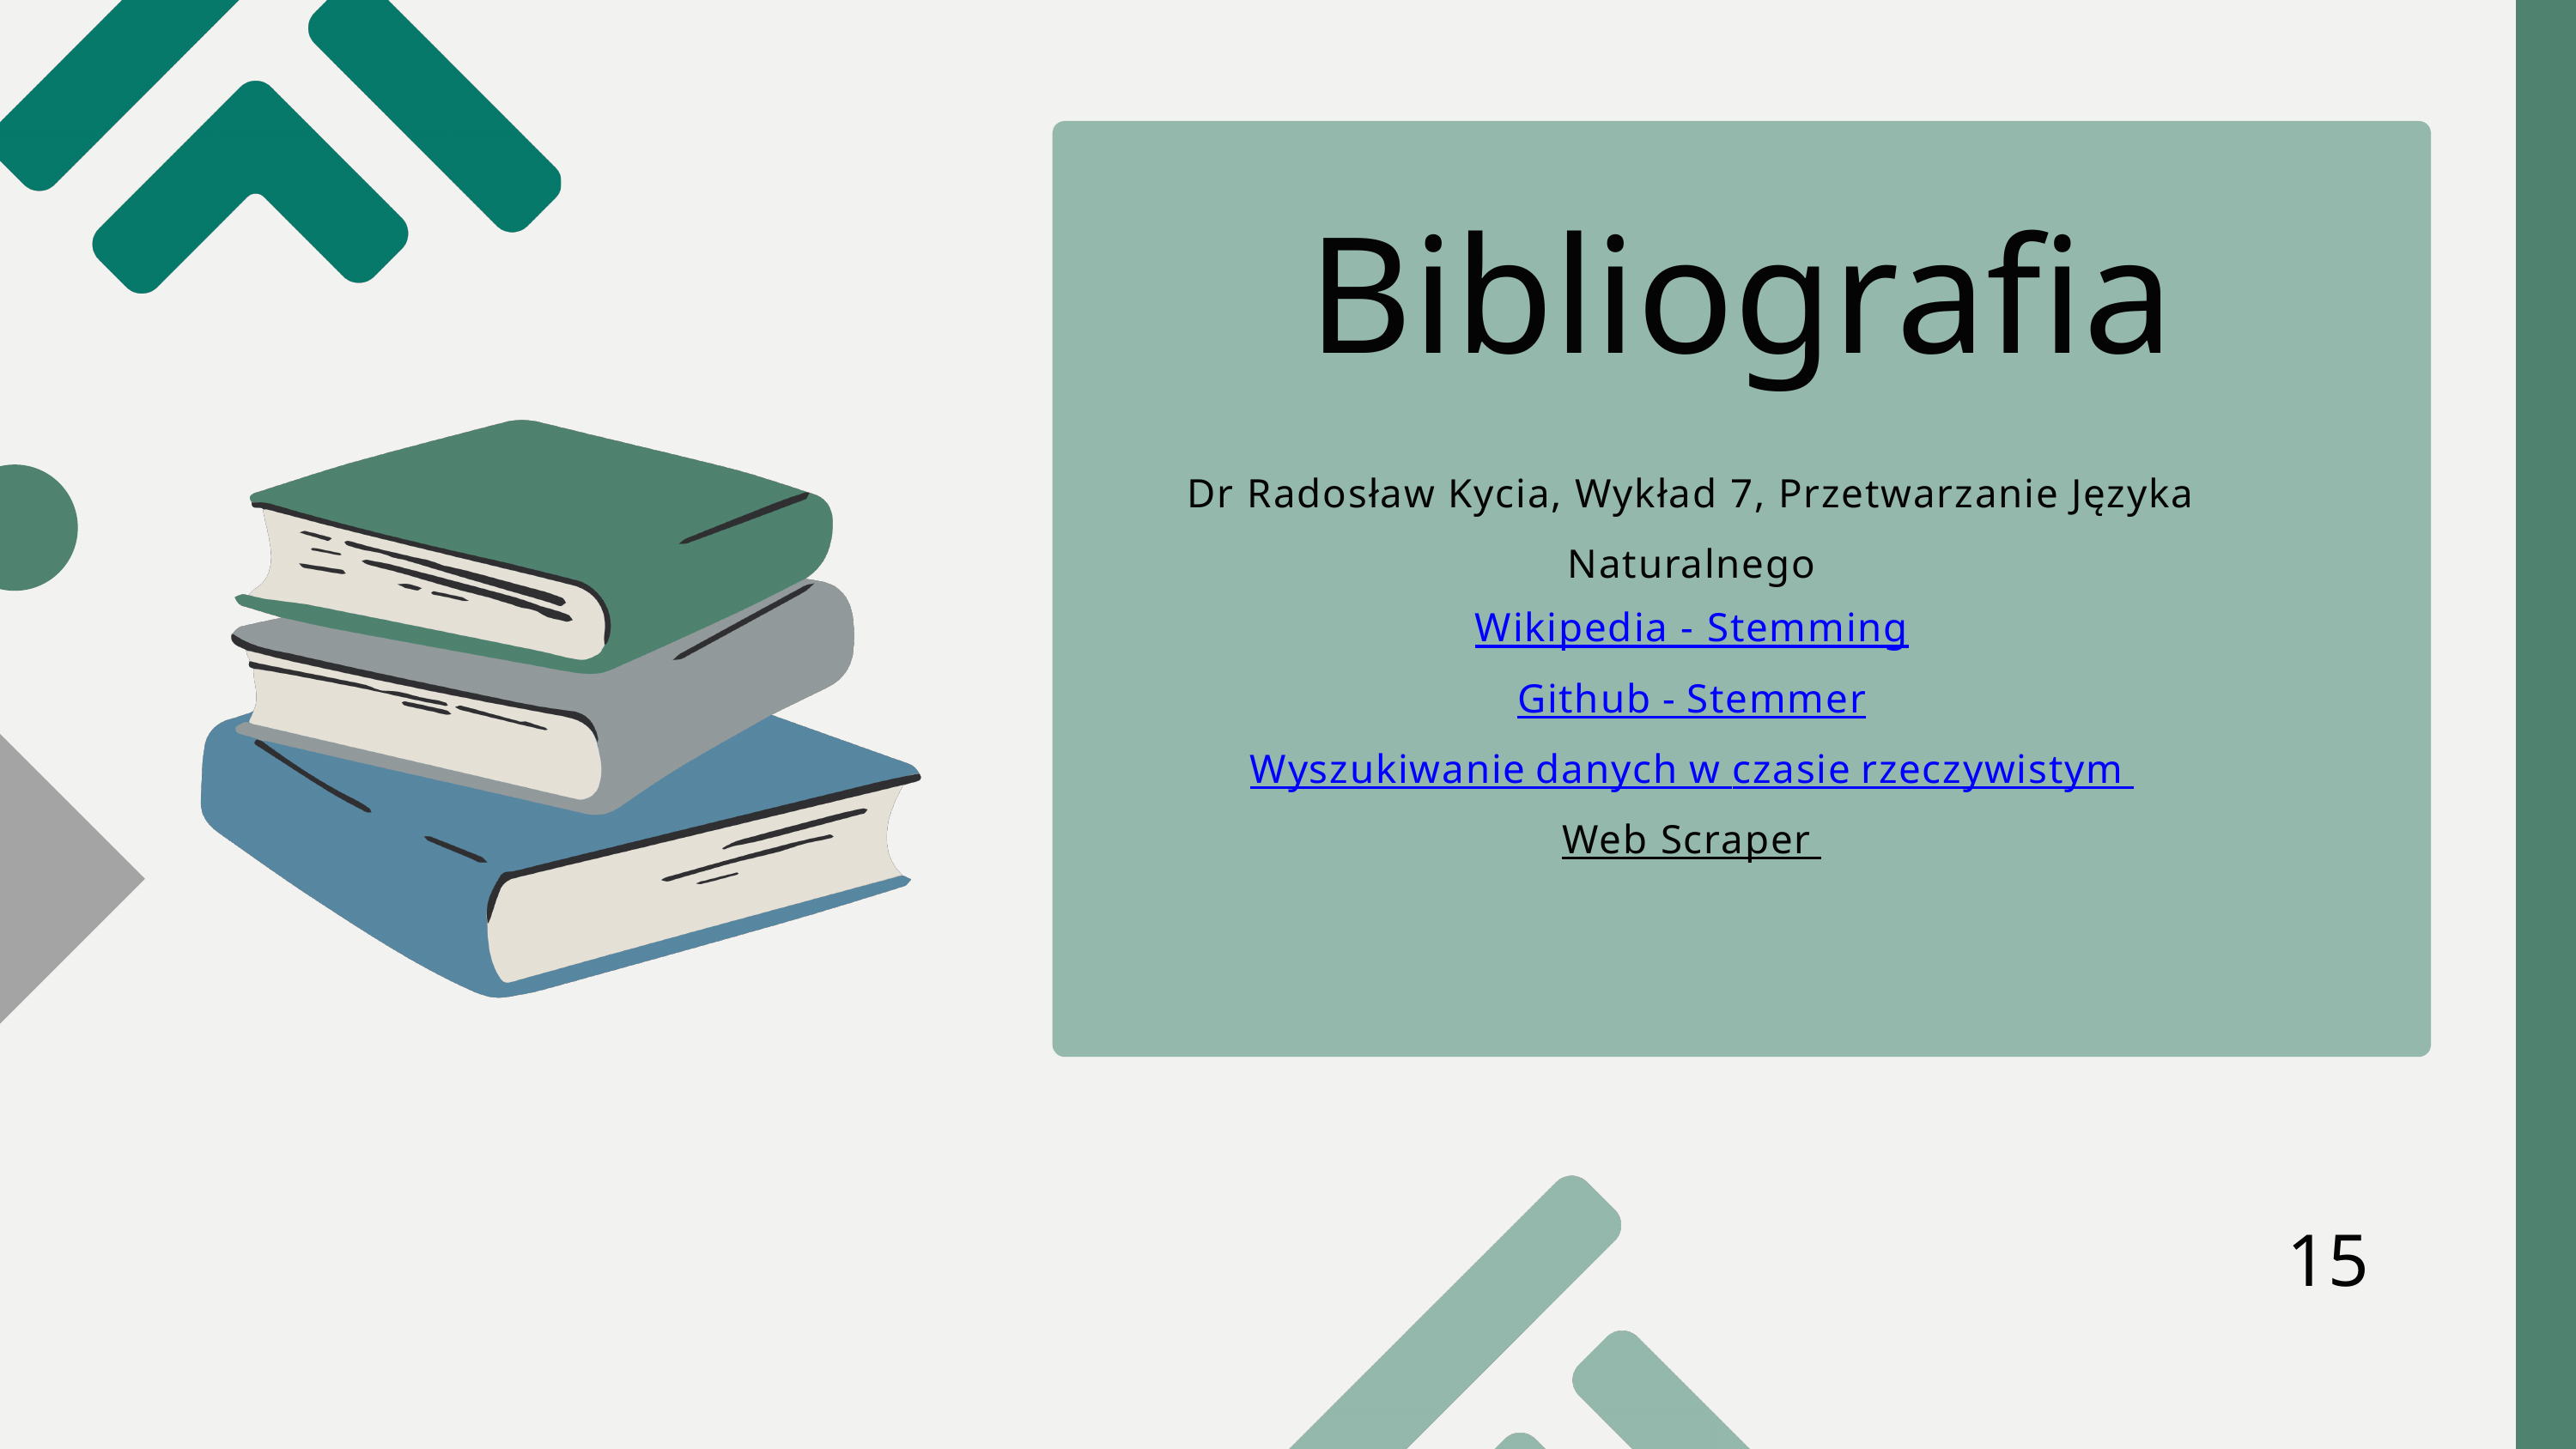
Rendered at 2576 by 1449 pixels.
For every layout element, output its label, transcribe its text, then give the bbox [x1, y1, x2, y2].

text_box [0, 0, 562, 294]
text_box [200, 419, 922, 999]
text_box 15 [2275, 1200, 2380, 1300]
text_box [2515, 0, 2576, 1449]
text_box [1052, 120, 2432, 1058]
text_box [1254, 1173, 1826, 1449]
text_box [0, 464, 78, 591]
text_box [0, 661, 145, 1097]
